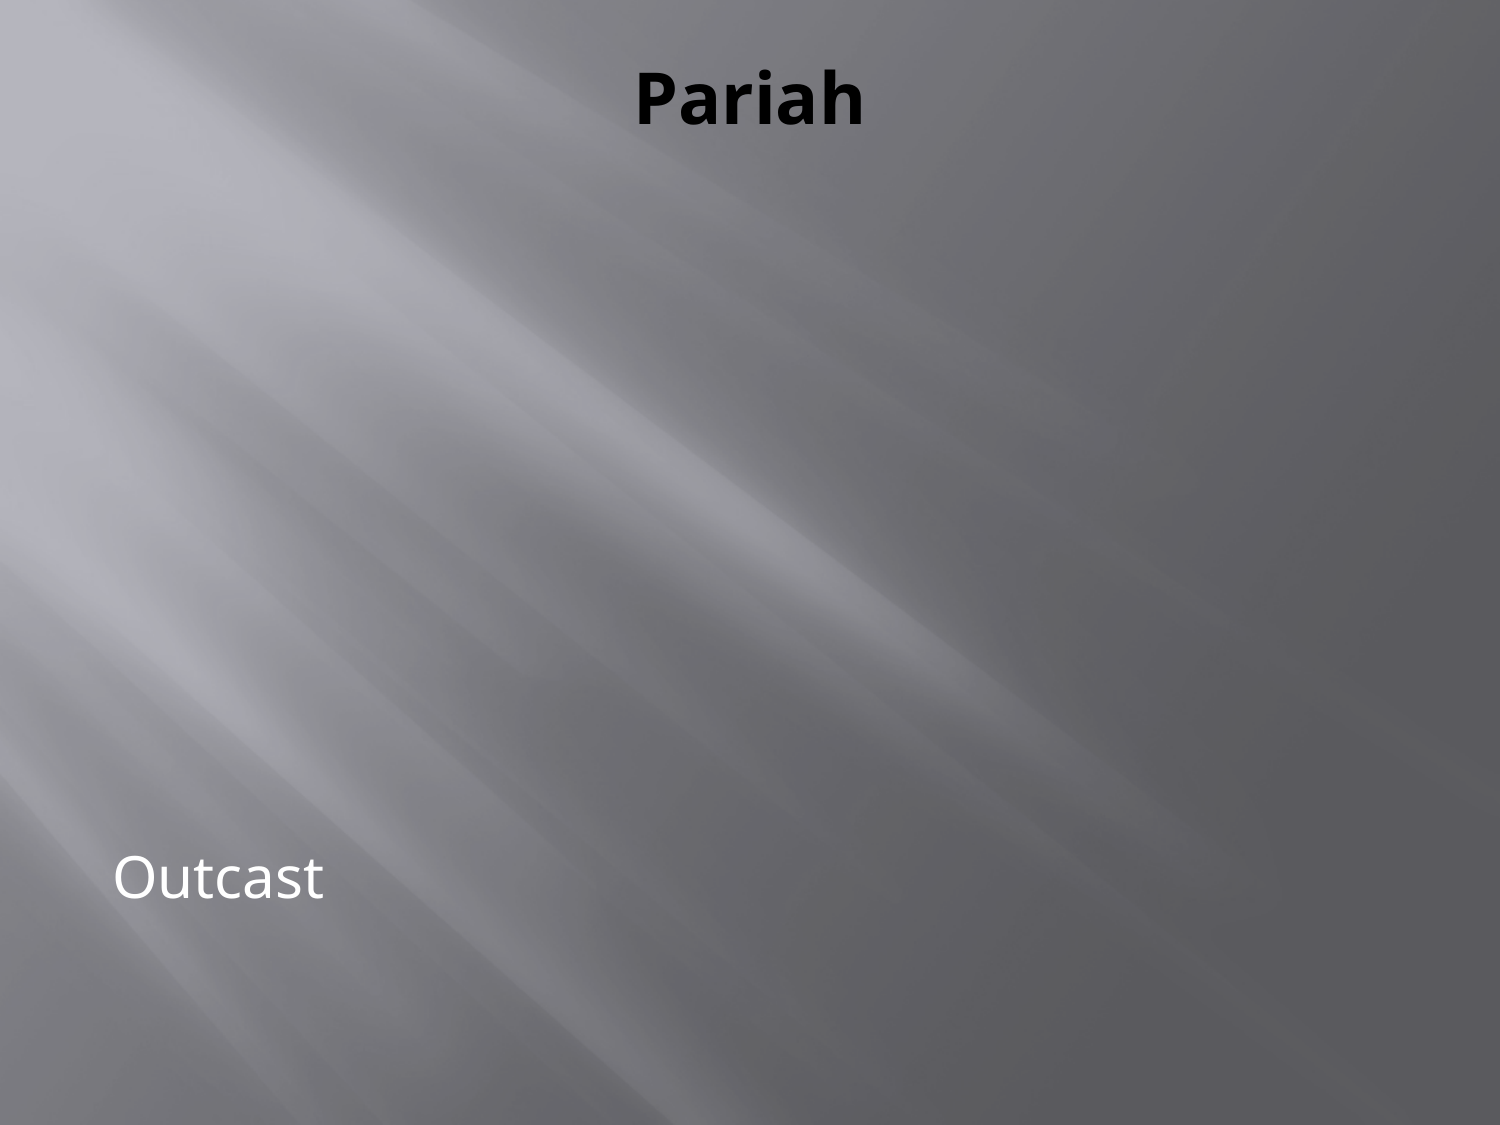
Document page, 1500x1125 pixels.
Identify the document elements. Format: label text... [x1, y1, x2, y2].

list Outcast [75, 262, 1425, 1035]
title Pariah [75, 45, 1425, 233]
